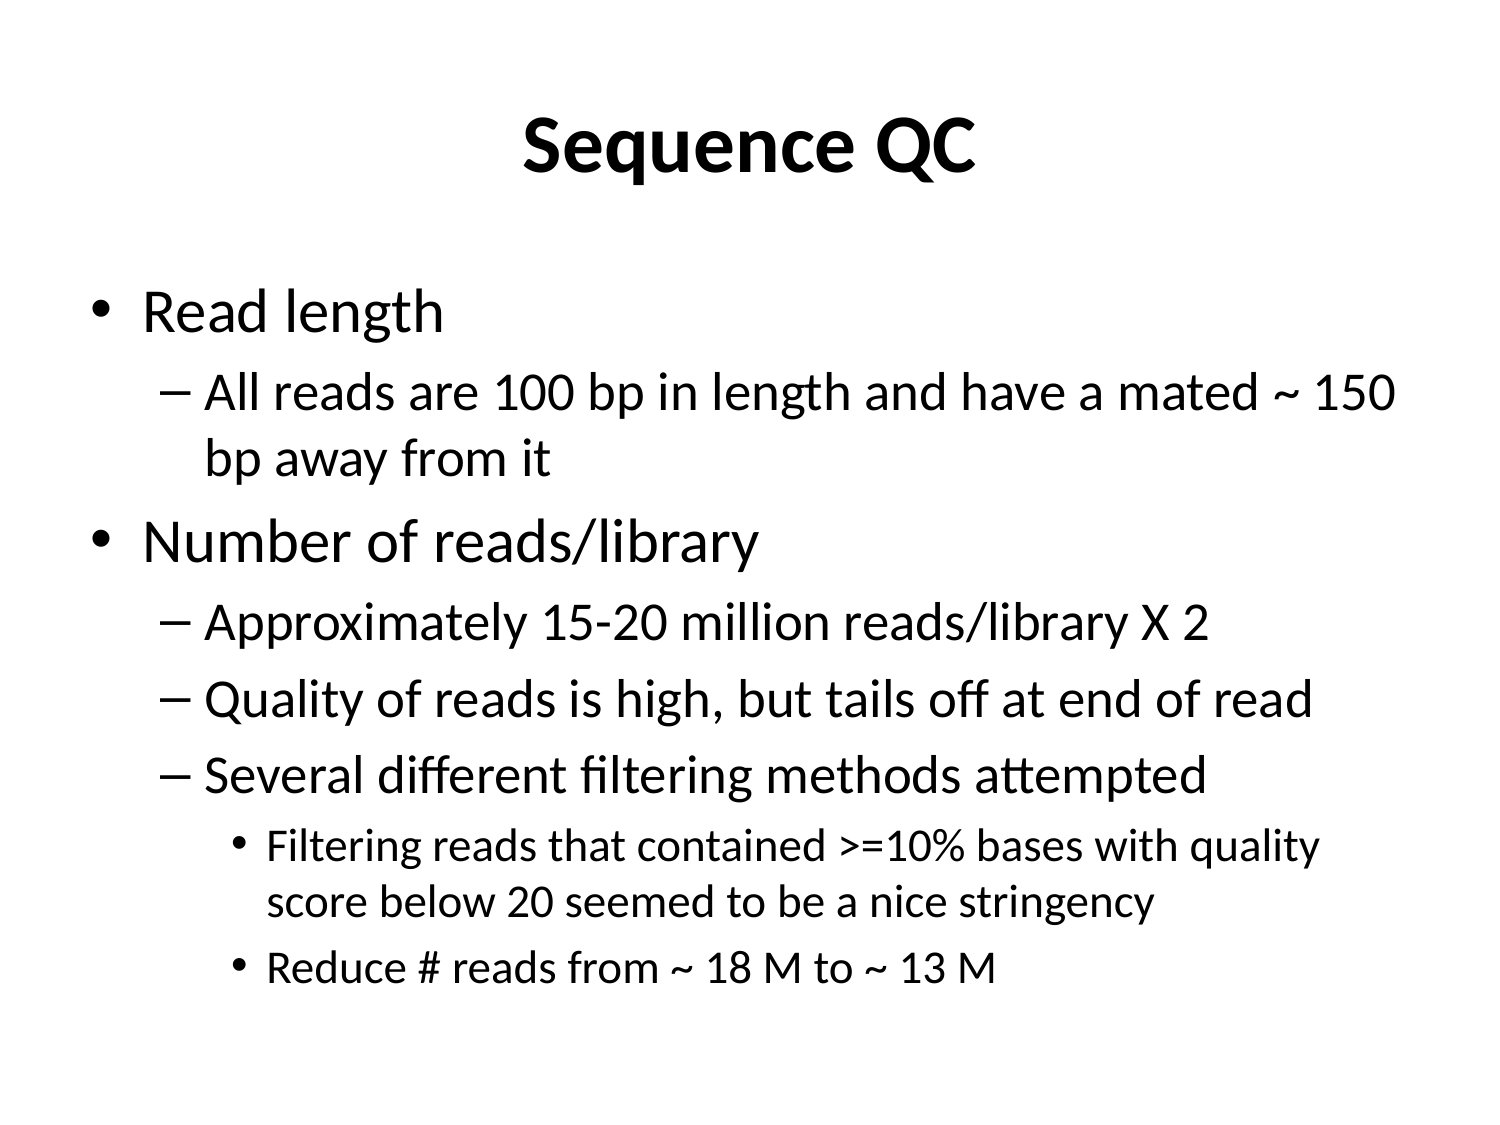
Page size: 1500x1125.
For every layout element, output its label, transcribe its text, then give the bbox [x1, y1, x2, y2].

title Sequence QC [74, 44, 1426, 233]
list Read length All reads are 100 bp in length and have a mated ~ 150 bp away from it Number of reads/library Approximately 15-20 million reads/library X 2 Quality of reads is high, but tails off at end of read Several different filtering methods attempted Filtering reads that contained >=10% bases with quality score below 20 seemed to be a nice stringency Reduce # reads from ~ 18 M to ~ 13 M [74, 262, 1426, 1006]
